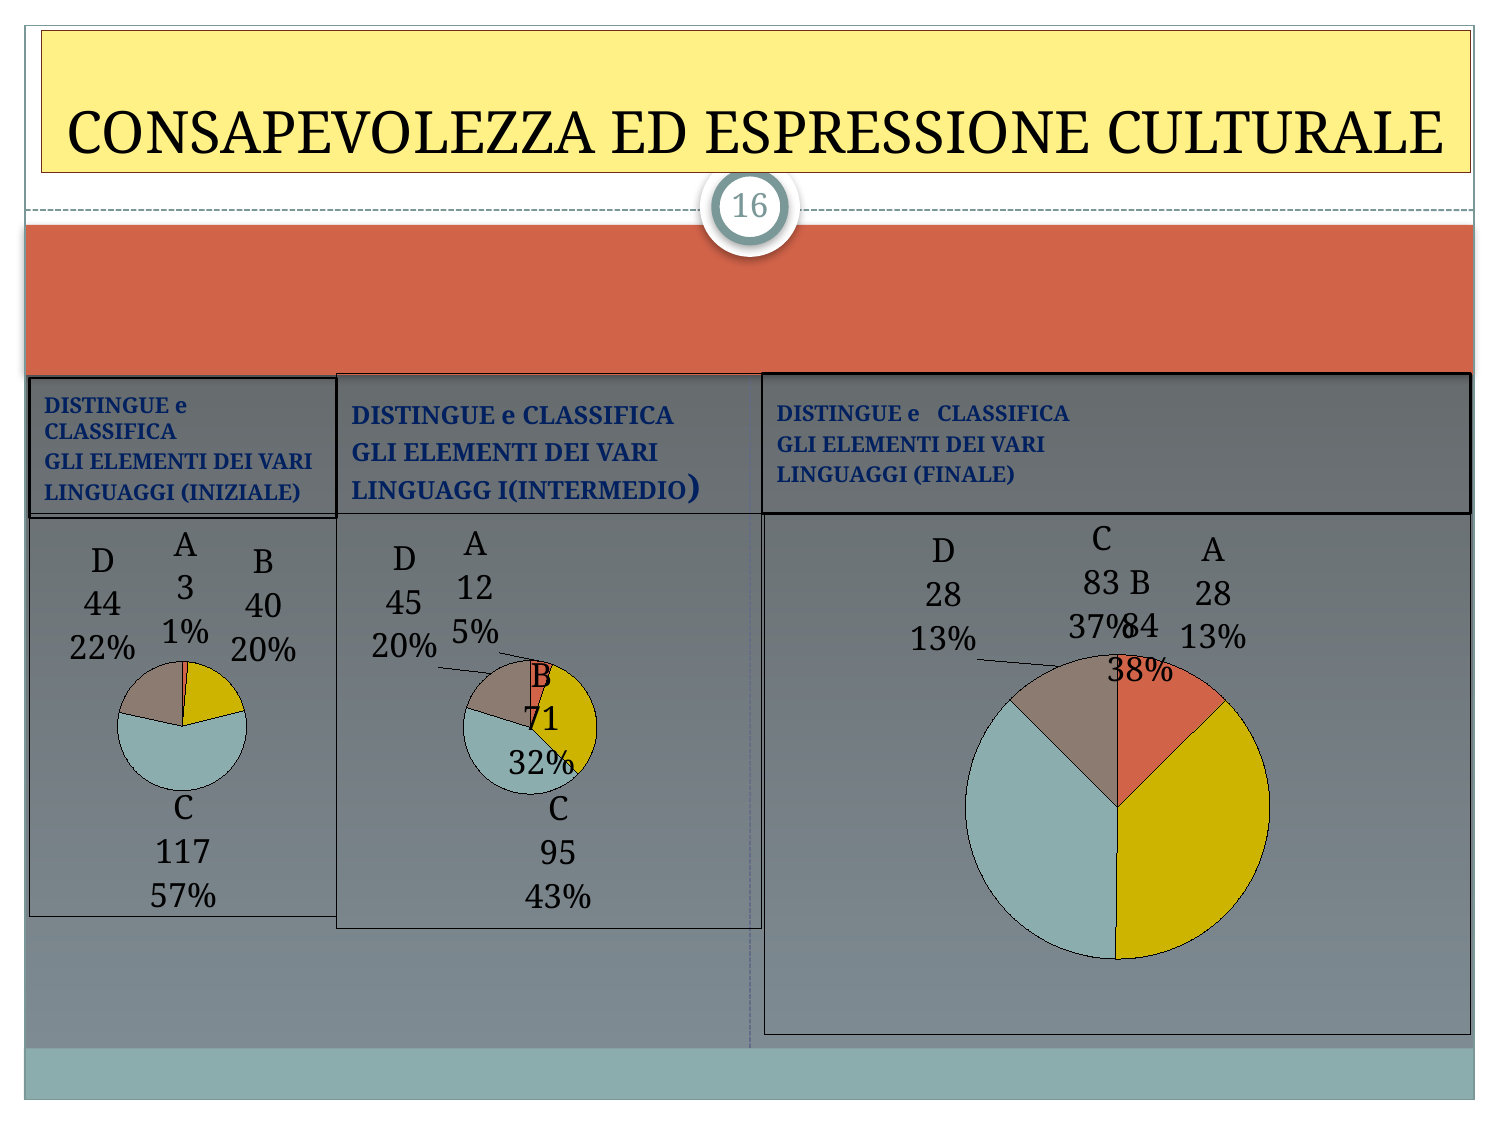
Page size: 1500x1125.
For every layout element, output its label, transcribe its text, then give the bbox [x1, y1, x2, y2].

text_box DISTINGUE e CLASSIFICA GLI ELEMENTI DEI VARI LINGUAGG I(INTERMEDIO) [336, 373, 761, 511]
chart [29, 513, 1471, 1036]
list DISTINGUE e CLASSIFICA GLI ELEMENTI DEI VARI LINGUAGGI (FINALE) [761, 372, 1472, 513]
list DISTINGUE e CLASSIFICA GLI ELEMENTI DEI VARI LINGUAGGI (INIZIALE) [28, 377, 336, 512]
slide_number 16 [712, 173, 788, 244]
title CONSAPEVOLEZZA ED ESPRESSIONE CULTURALE [41, 30, 1471, 173]
